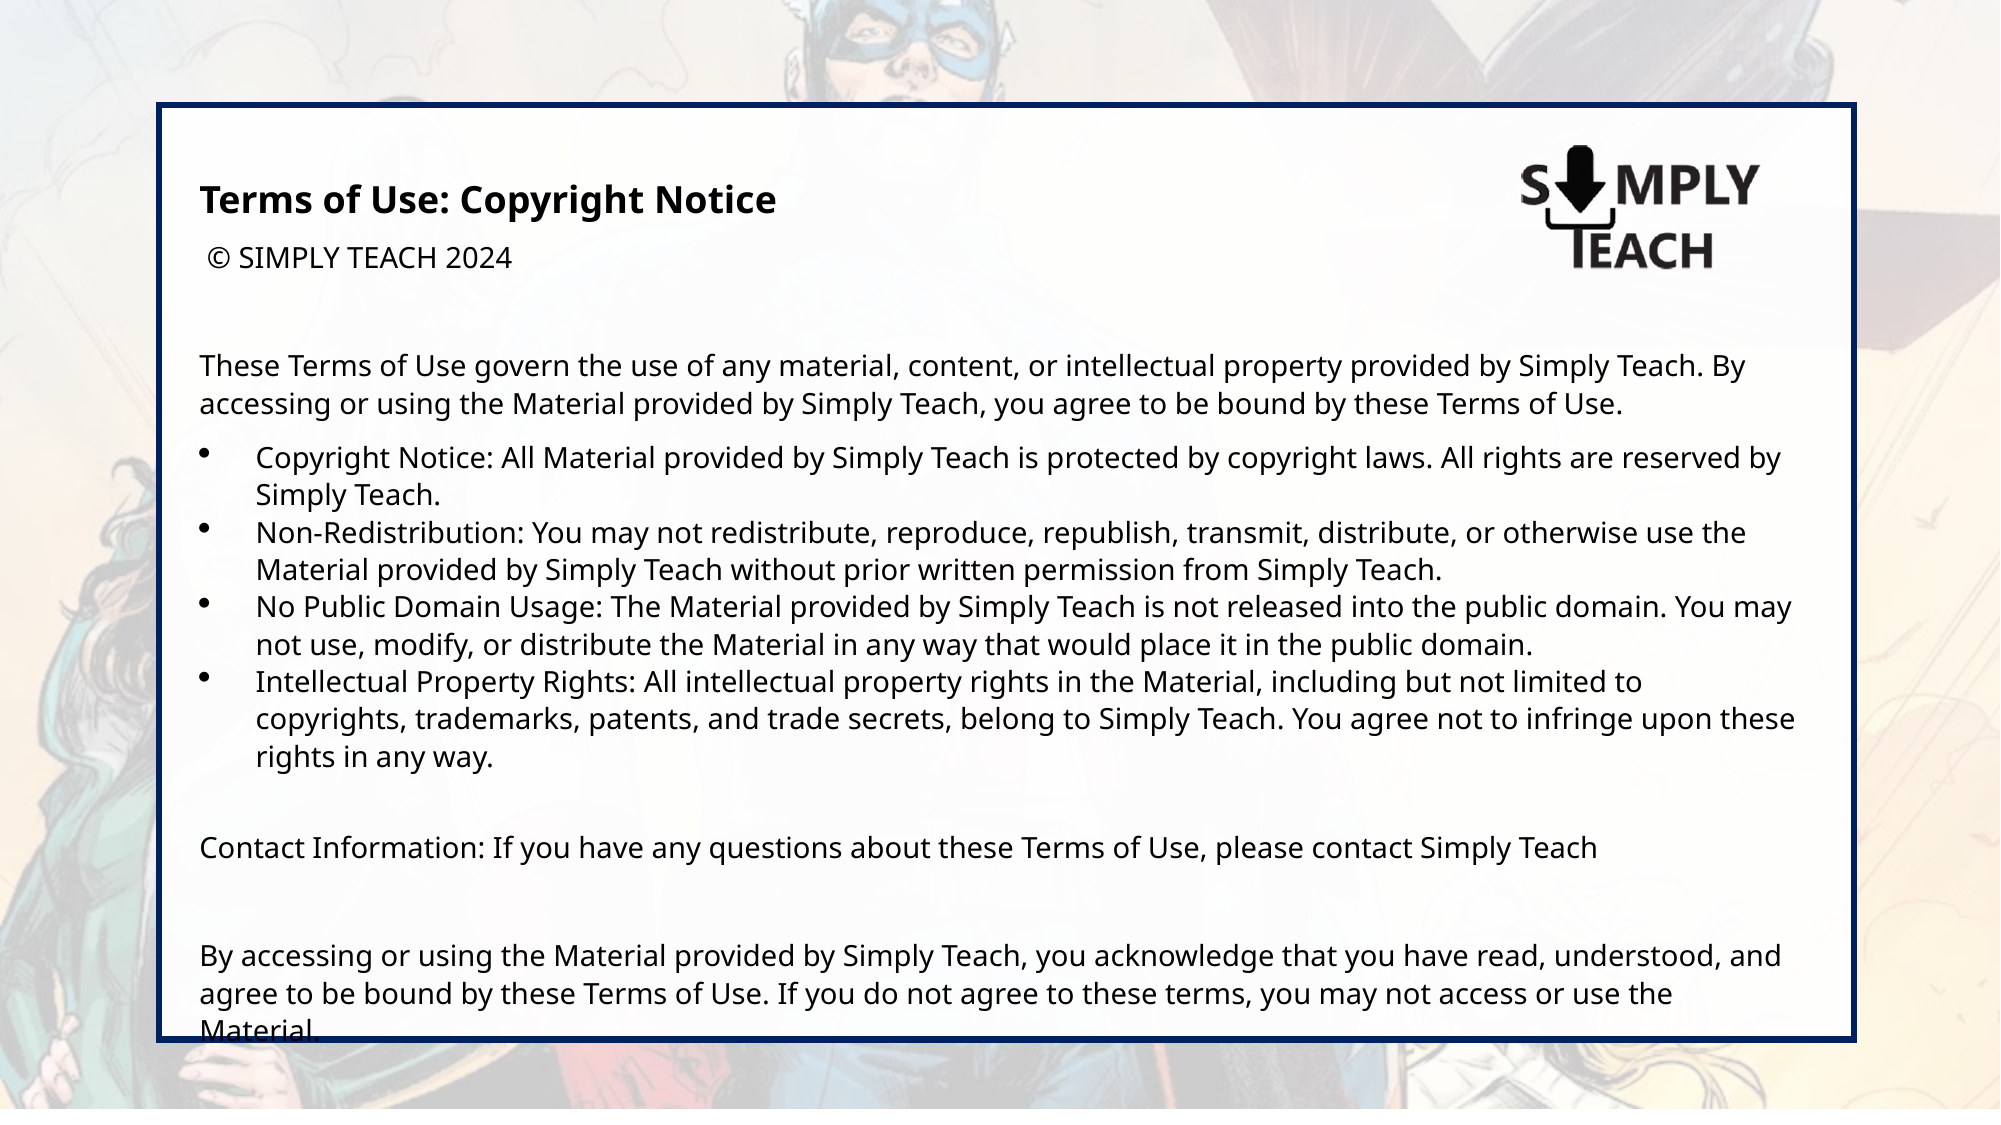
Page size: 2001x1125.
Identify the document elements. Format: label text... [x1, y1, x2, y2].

picture [1503, 136, 1791, 288]
text_box Terms of Use: Copyright Notice © SIMPLY TEACH 2024 These Terms of Use govern the use of any material, content, or intellectual property provided by Simply Teach. By accessing or using the Material provided by Simply Teach, you agree to be bound by these Terms of Use. Copyright Notice: All Material provided by Simply Teach is protected by copyright laws. All rights are reserved by Simply Teach. Non-Redistribution: You may not redistribute, reproduce, republish, transmit, distribute, or otherwise use the Material provided by Simply Teach without prior written permission from Simply Teach. No Public Domain Usage: The Material provided by Simply Teach is not released into the public domain. You may not use, modify, or distribute the Material in any way that would place it in the public domain. Intellectual Property Rights: All intellectual property rights in the Material, including but not limited to copyrights, trademarks, patents, and trade secrets, belong to Simply Teach. You agree not to infringe upon these rights in any way. Contact Information: If you have any questions about these Terms of Use, please contact Simply Teach By accessing or using the Material provided by Simply Teach, you acknowledge that you have read, understood, and agree to be bound by these Terms of Use. If you do not agree to these terms, you may not access or use the Material. [184, 165, 1816, 1055]
text_box [158, 104, 1855, 1041]
